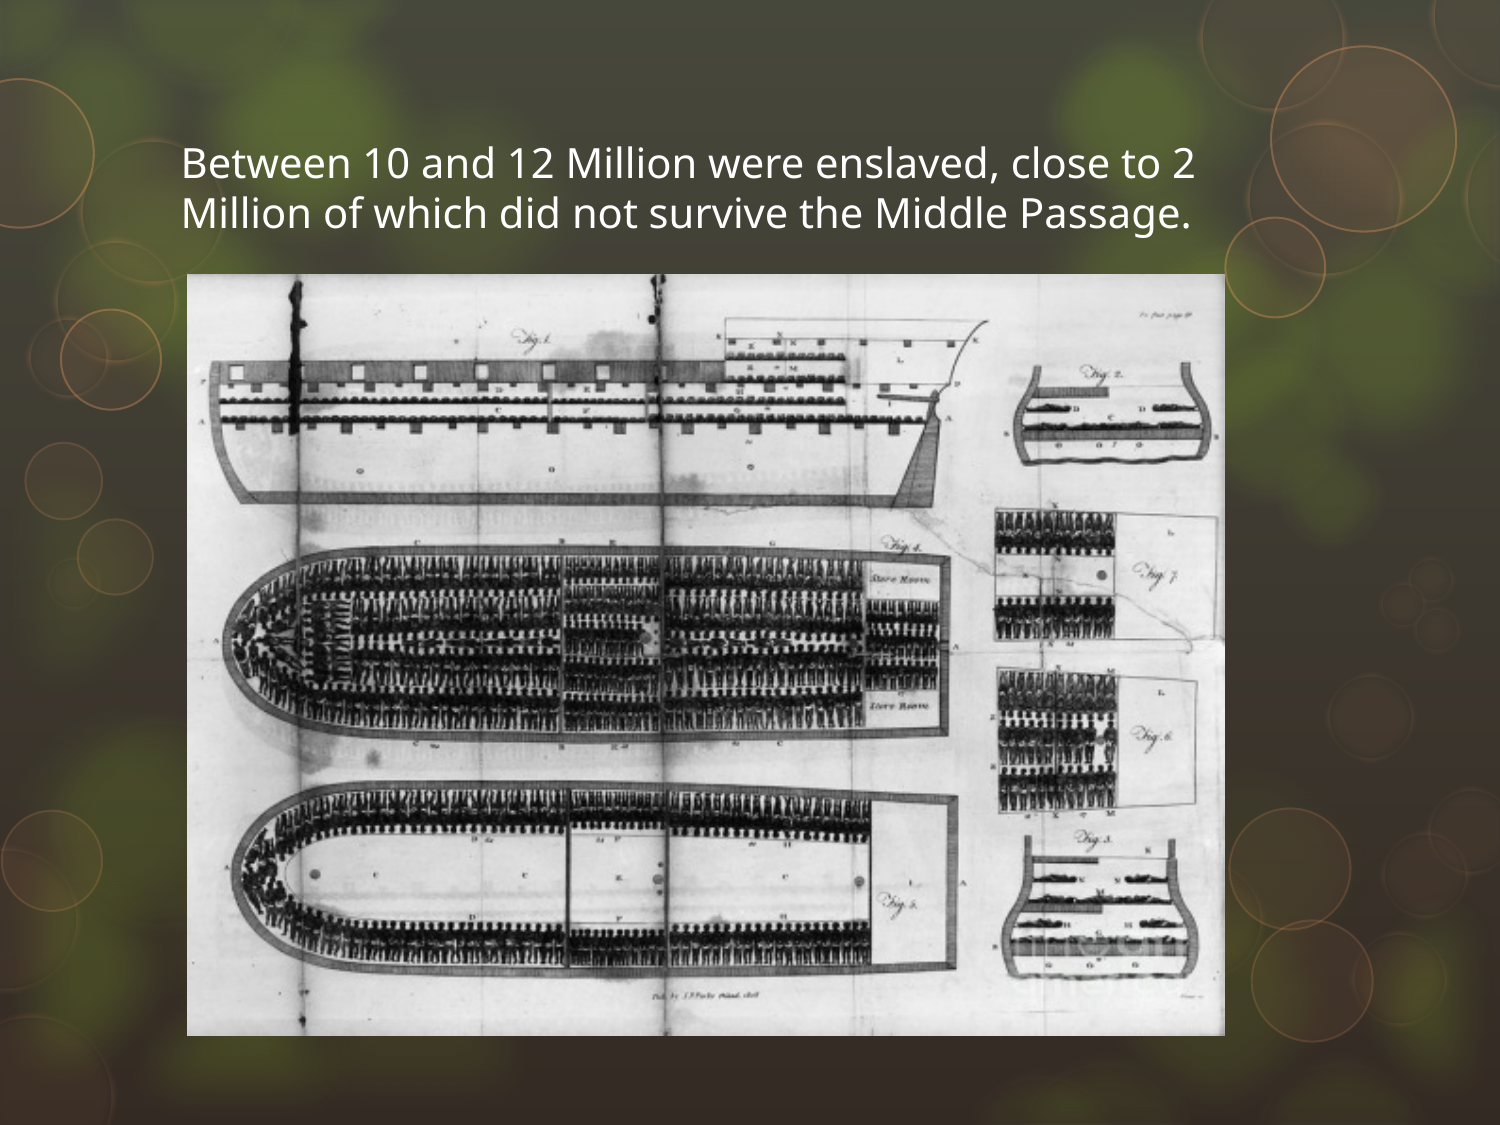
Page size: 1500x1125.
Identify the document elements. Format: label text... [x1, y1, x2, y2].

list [186, 274, 1226, 1037]
title Between 10 and 12 Million were enslaved, close to 2 Million of which did not survive the Middle Passage. [165, 110, 1335, 263]
